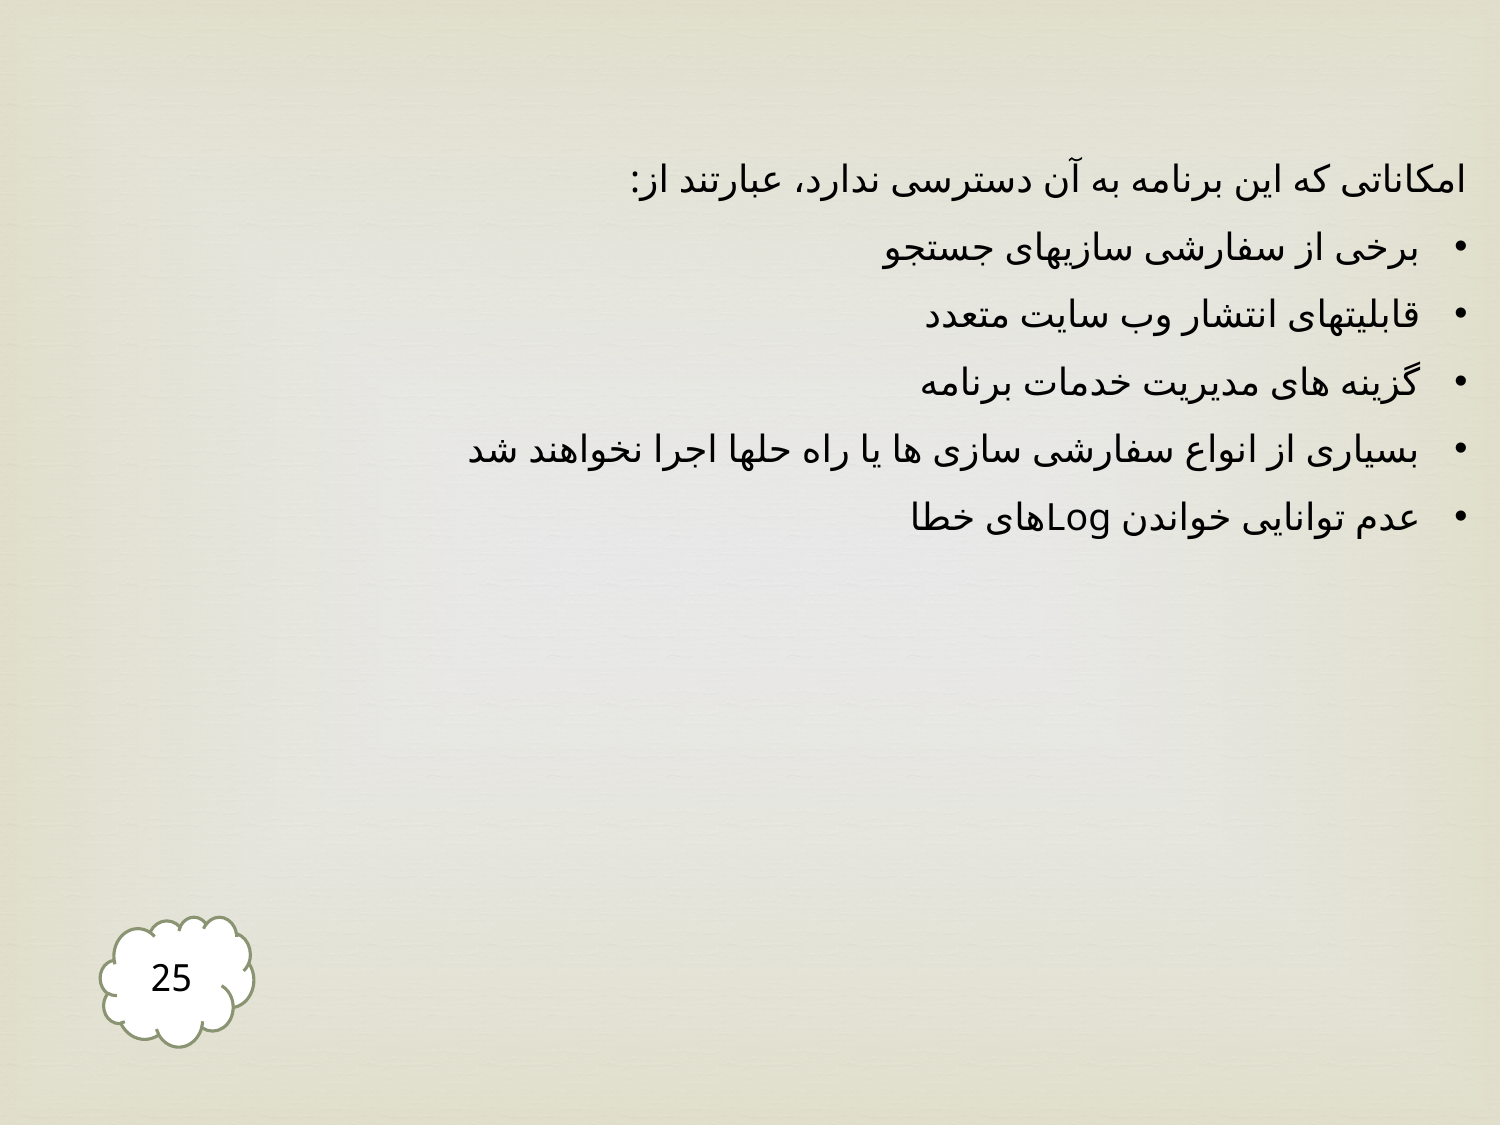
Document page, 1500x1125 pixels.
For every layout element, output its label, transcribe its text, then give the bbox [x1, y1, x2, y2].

text_box امکاناتی که این برنامه به آن دسترسی ندارد، عبارتند از: برخی از سفارشی ­سازی­های جستجو قابلیت­های انتشار وب سایت متعدد گزینه ­های مدیریت خدمات برنامه بسیاری از انواع سفارشی ­سازی­ ها یا راه حل­ها اجرا نخواهند شد عدم توانایی خواندن Logهای خطا [375, 125, 1483, 546]
